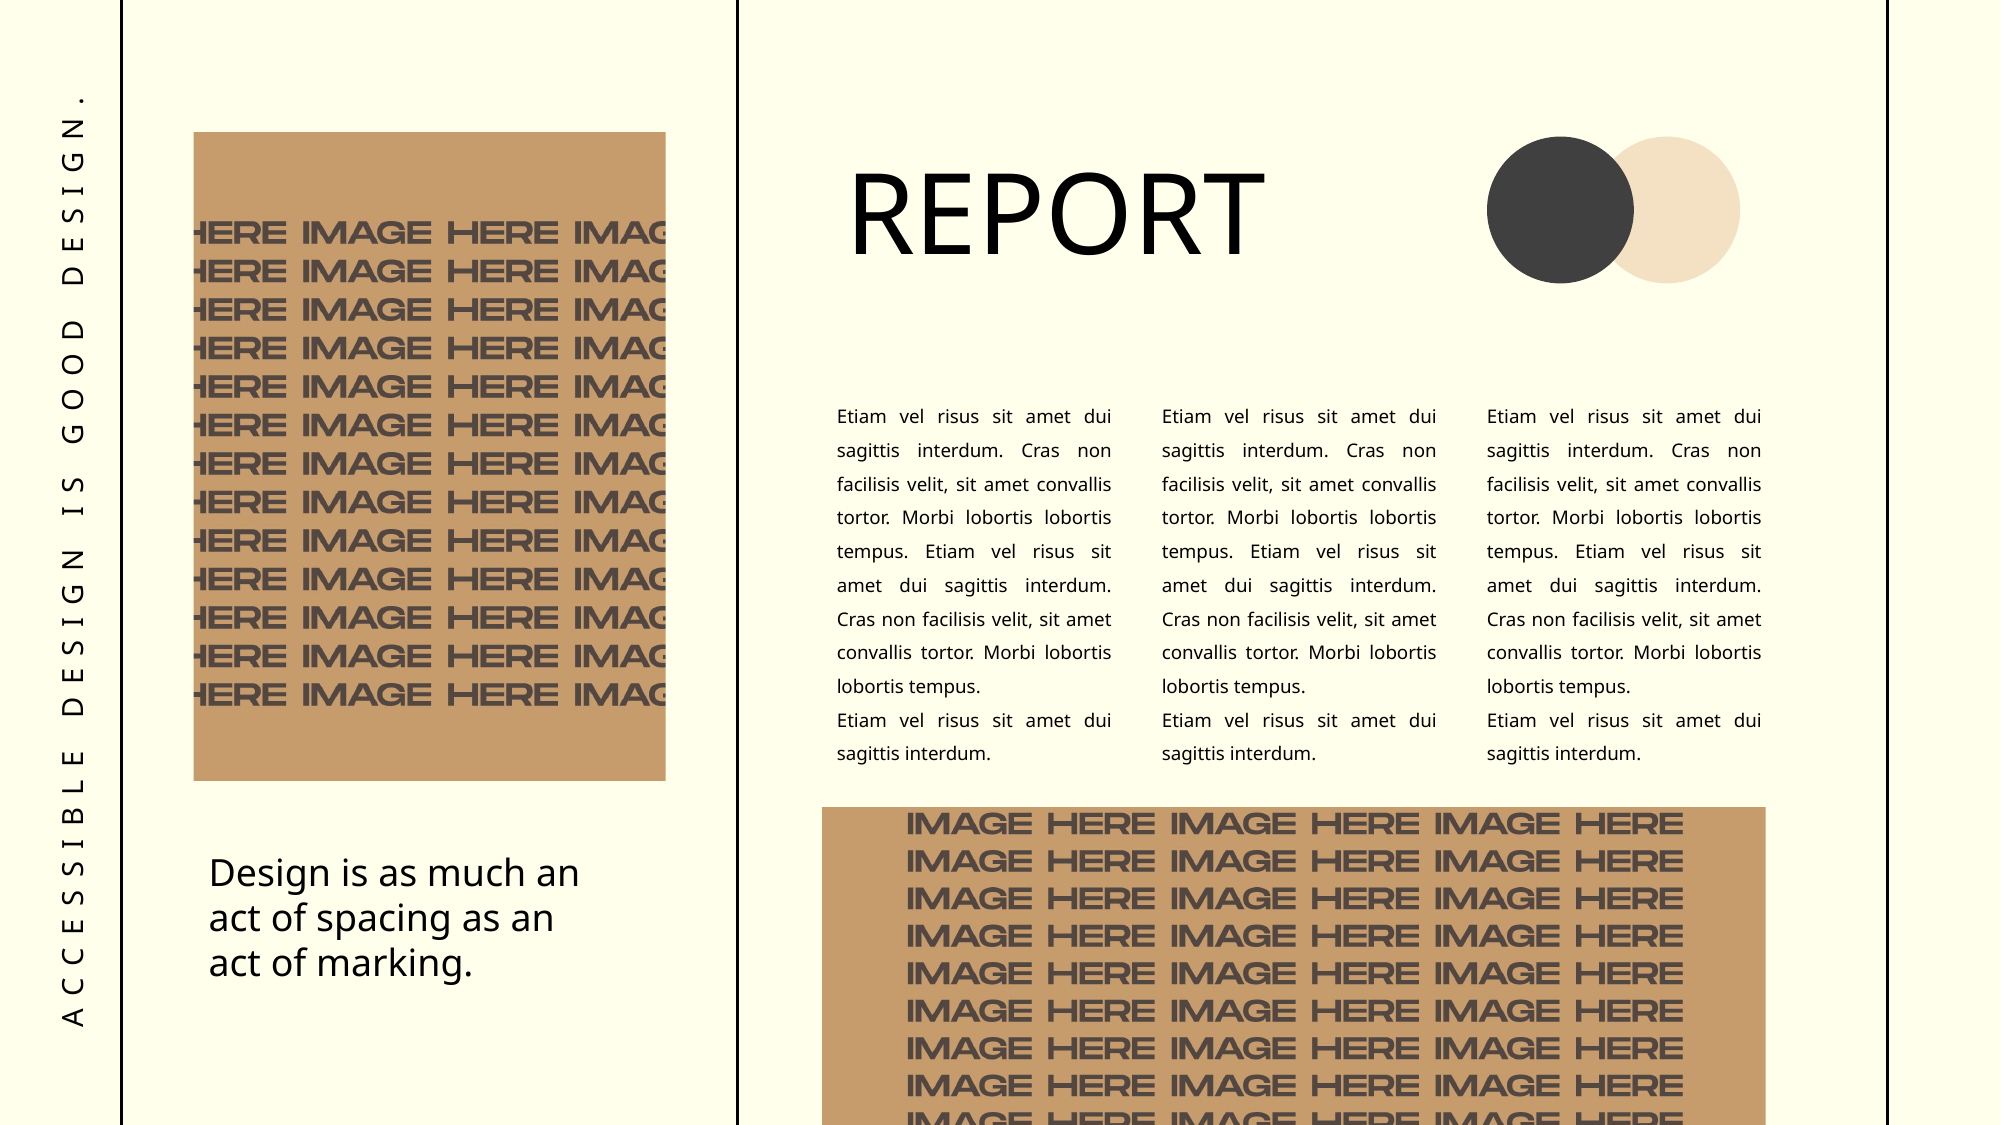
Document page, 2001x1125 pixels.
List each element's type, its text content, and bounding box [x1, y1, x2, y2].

text_box Etiam vel risus sit amet dui sagittis interdum. Cras non facilisis velit, sit amet convallis tortor. Morbi lobortis lobortis tempus. Etiam vel risus sit amet dui sagittis interdum. Cras non facilisis velit, sit amet convallis tortor. Morbi lobortis lobortis tempus. Etiam vel risus sit amet dui sagittis interdum. [1472, 386, 1776, 772]
text_box Design is as much an act of spacing as an act of marking. [193, 841, 603, 991]
picture [822, 807, 1766, 1125]
text_box Etiam vel risus sit amet dui sagittis interdum. Cras non facilisis velit, sit amet convallis tortor. Morbi lobortis lobortis tempus. Etiam vel risus sit amet dui sagittis interdum. Cras non facilisis velit, sit amet convallis tortor. Morbi lobortis lobortis tempus. Etiam vel risus sit amet dui sagittis interdum. [1147, 386, 1451, 772]
text_box REPORT [830, 134, 1478, 284]
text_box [1486, 136, 1741, 284]
text_box ACCESSIBLE DESIGN IS GOOD DESIGN. [46, 0, 97, 1125]
text_box Etiam vel risus sit amet dui sagittis interdum. Cras non facilisis velit, sit amet convallis tortor. Morbi lobortis lobortis tempus. Etiam vel risus sit amet dui sagittis interdum. Cras non facilisis velit, sit amet convallis tortor. Morbi lobortis lobortis tempus. Etiam vel risus sit amet dui sagittis interdum. [822, 386, 1126, 772]
picture [193, 132, 666, 781]
